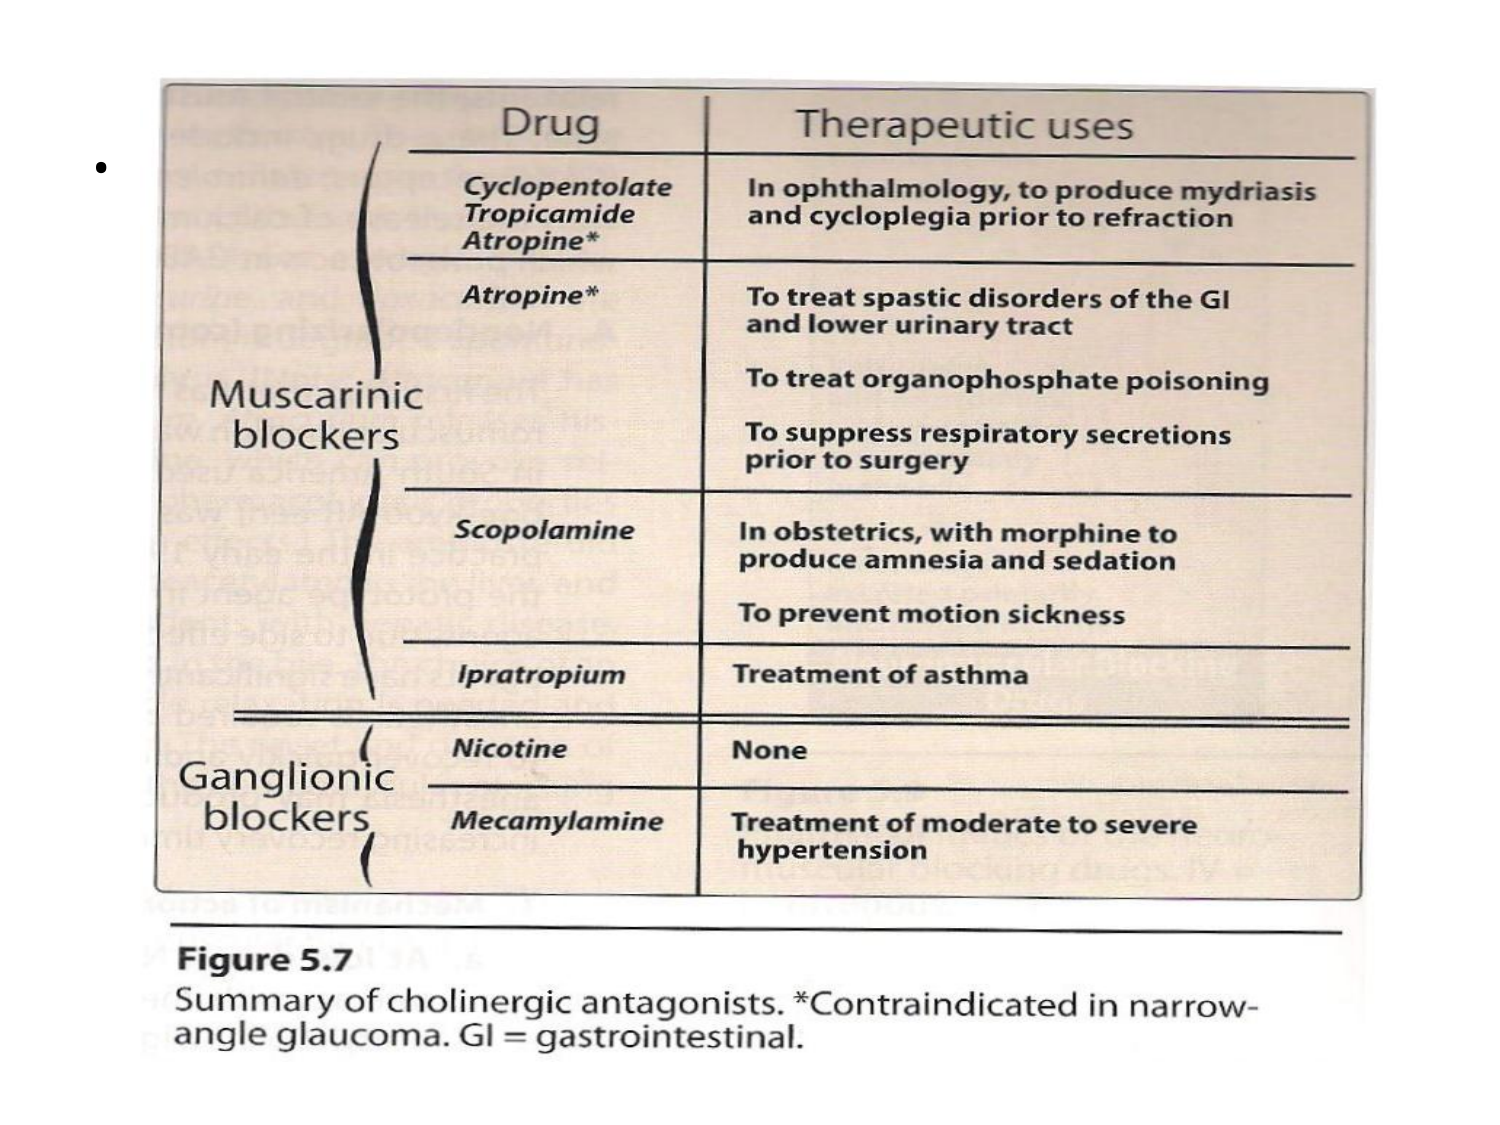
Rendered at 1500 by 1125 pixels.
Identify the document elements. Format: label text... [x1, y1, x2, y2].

title . [75, 45, 1425, 233]
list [140, 70, 1384, 1079]
